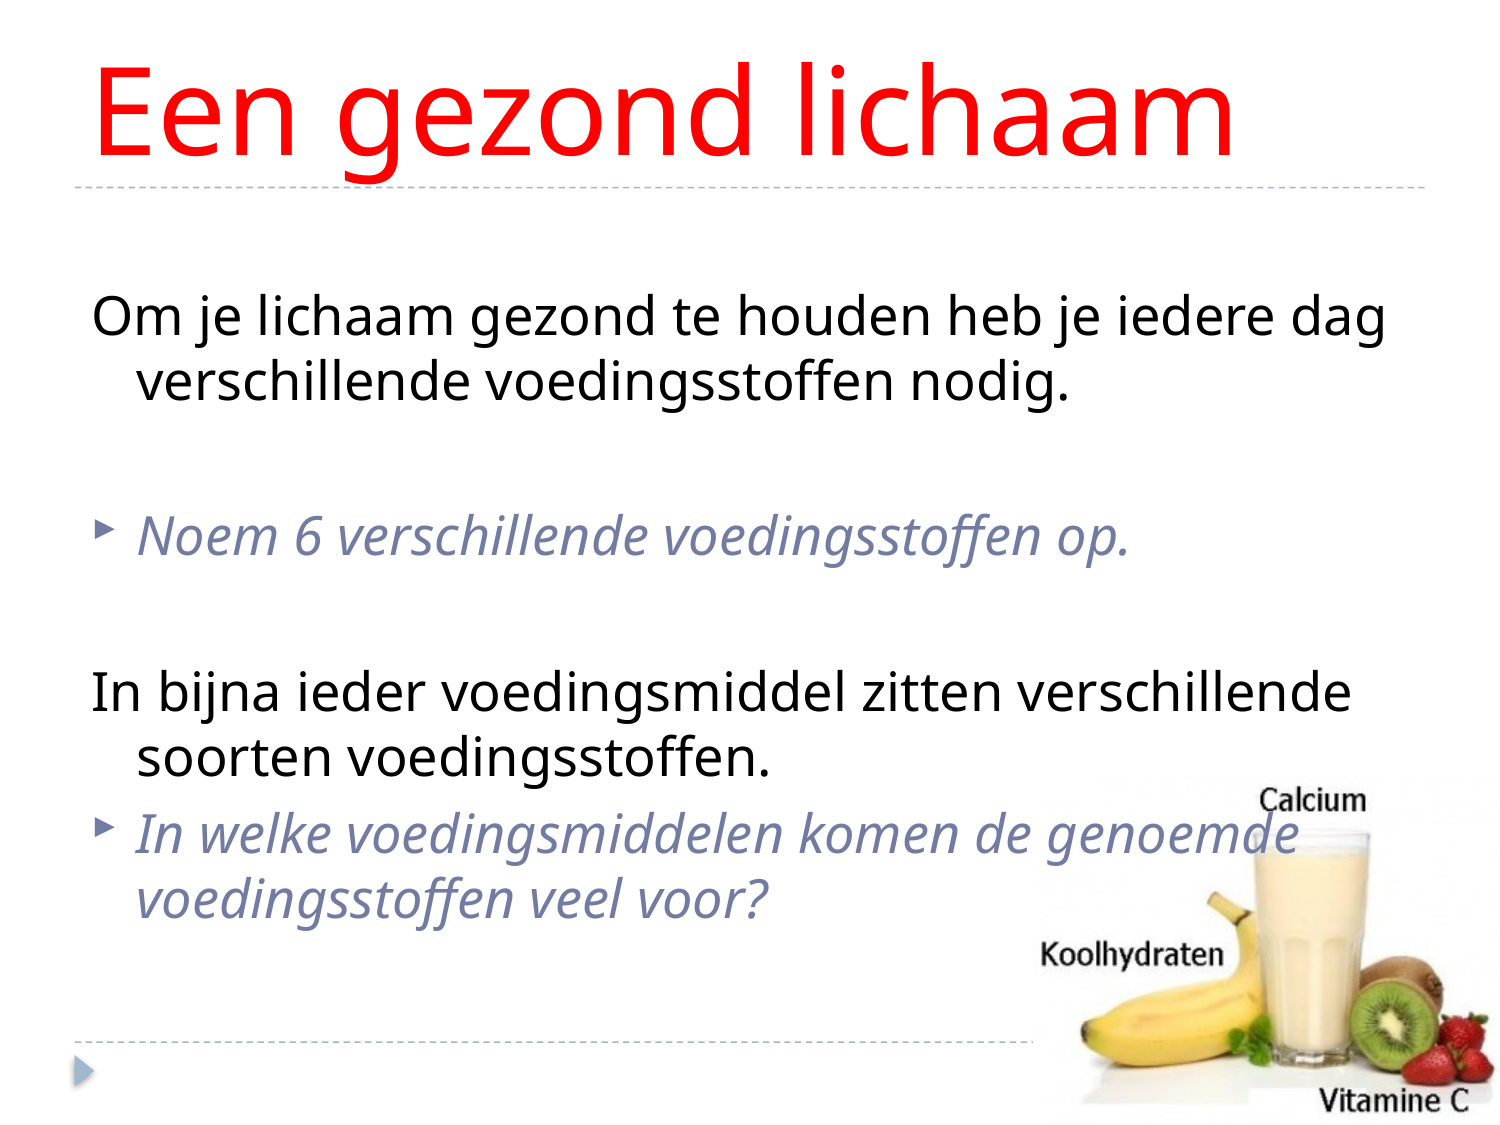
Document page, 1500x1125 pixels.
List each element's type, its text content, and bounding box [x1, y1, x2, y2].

title Een gezond lichaam [75, 24, 1425, 188]
list Om je lichaam gezond te houden heb je iedere dag verschillende voedingsstoffen nodig. Noem 6 verschillende voedingsstoffen op. In bijna ieder voedingsmiddel zitten verschillende soorten voedingsstoffen. In welke voedingsmiddelen komen de genoemde voedingsstoffen veel voor? [76, 196, 1425, 981]
picture [1033, 776, 1500, 1125]
